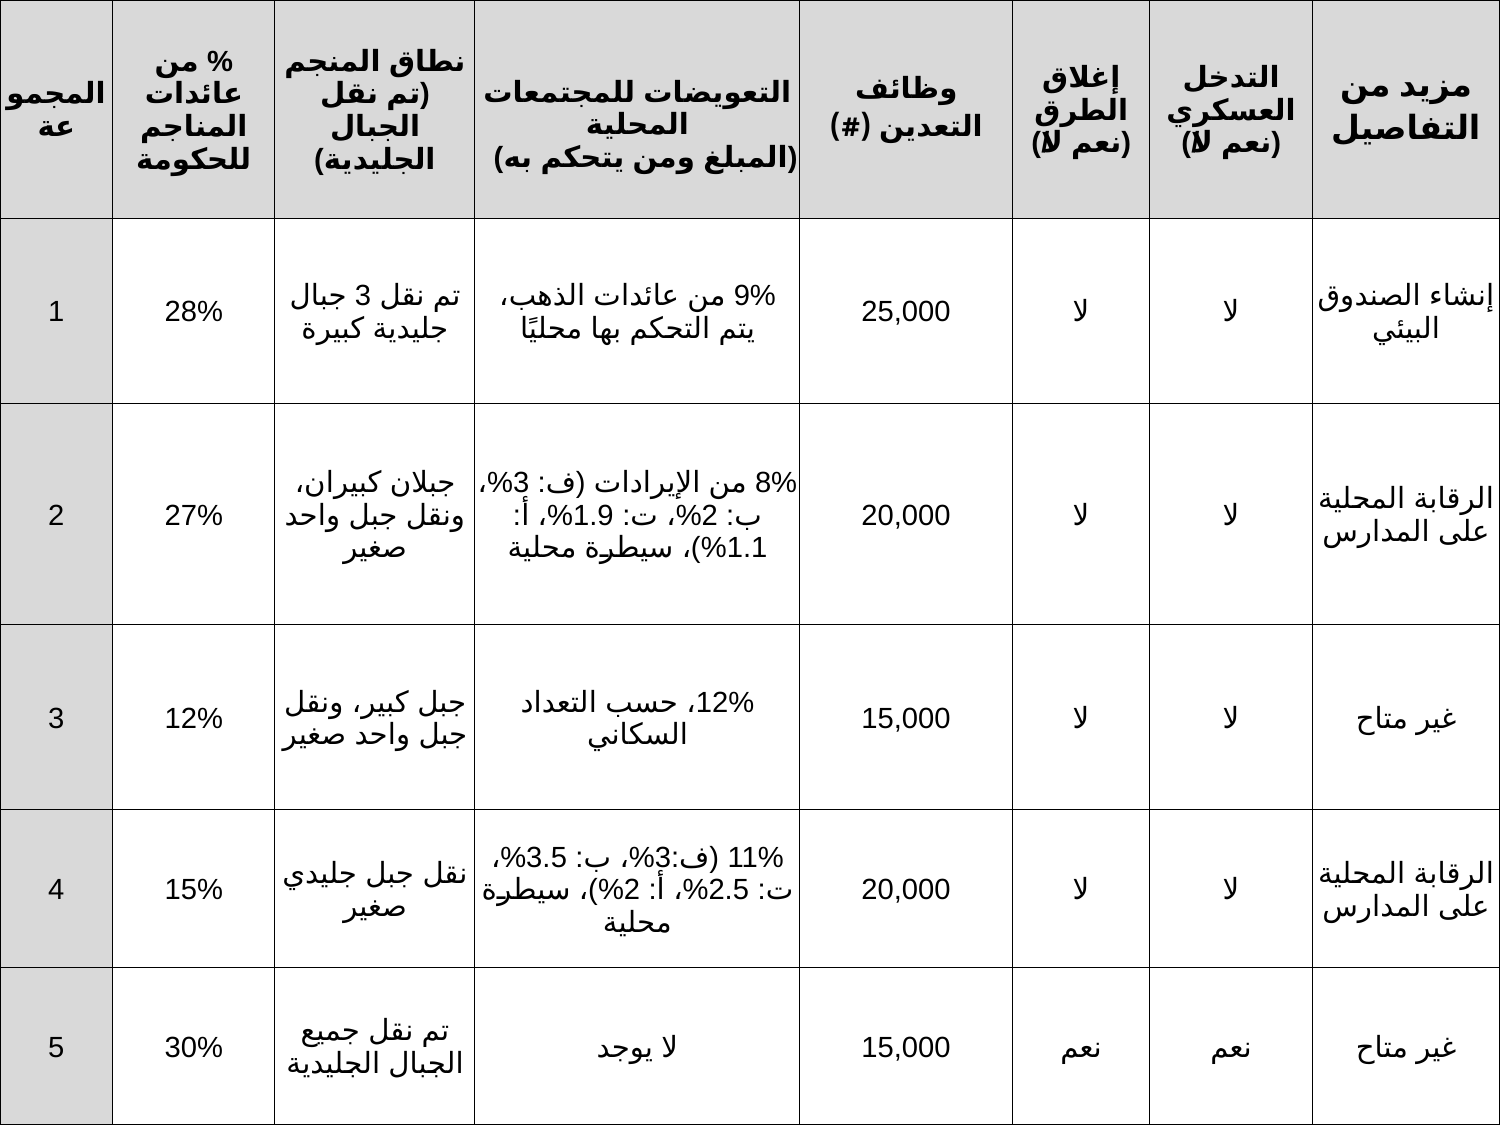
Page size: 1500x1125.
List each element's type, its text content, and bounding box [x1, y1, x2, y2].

table_cell 12% [113, 625, 274, 809]
table_cell لا [1013, 404, 1149, 624]
table_cell 25,000 [800, 219, 1012, 403]
table_cell 27% [113, 404, 274, 624]
table_cell 15% [113, 810, 274, 967]
table_cell نقل جبل جليدي صغير [275, 810, 474, 967]
table_cell لا [1150, 810, 1312, 967]
table_cell 20,000 [800, 810, 1012, 967]
table_header المجموعة [1, 1, 112, 218]
table_cell 20,000 [800, 404, 1012, 624]
table_cell 28% [113, 219, 274, 403]
table_cell 15,000 [800, 968, 1012, 1124]
table_header إغلاق الطرق (نعم/لا) [1013, 1, 1149, 218]
table_cell الرقابة المحلية على المدارس [1313, 404, 1499, 624]
table_cell 30% [113, 968, 274, 1124]
table_cell جبلان كبيران، ونقل جبل واحد صغير [275, 404, 474, 624]
table_cell الرقابة المحلية على المدارس [1313, 810, 1499, 967]
table_header مزيد من التفاصيل [1313, 1, 1499, 218]
table_header نطاق المنجم (تم نقل الجبال الجليدية) [275, 1, 474, 218]
table_cell تم نقل 3 جبال جليدية كبيرة [275, 219, 474, 403]
table_header وظائف التعدين (#) [800, 1, 1012, 218]
table_cell جبل كبير، ونقل جبل واحد صغير [275, 625, 474, 809]
table_cell لا [1013, 810, 1149, 967]
table_cell نعم [1013, 968, 1149, 1124]
table_cell 8% من الإيرادات (ف: 3%، ب: 2%، ت: 1.9%، أ: 1.1%)، سيطرة محلية [475, 404, 799, 624]
table_cell 11% (ف:3%، ب: 3.5%، ت: 2.5%، أ: 2%)، سيطرة محلية [475, 810, 799, 967]
table_cell 15,000 [800, 625, 1012, 809]
table_cell 12%، حسب التعداد السكاني [475, 625, 799, 809]
table_header التعويضات للمجتمعات المحلية (المبلغ ومن يتحكم به) [475, 1, 799, 218]
table_cell غير متاح [1313, 968, 1499, 1124]
table_cell 5 [1, 968, 112, 1124]
table_cell لا يوجد [475, 968, 799, 1124]
table_cell غير متاح [1313, 625, 1499, 809]
table_cell إنشاء الصندوق البيئي [1313, 219, 1499, 403]
table_cell نعم [1150, 968, 1312, 1124]
table_cell لا [1150, 625, 1312, 809]
table_cell لا [1150, 404, 1312, 624]
table_cell 2 [1, 404, 112, 624]
table_header % من عائدات المناجم للحكومة [113, 1, 274, 218]
table_cell لا [1013, 219, 1149, 403]
table_header التدخل العسكري (نعم/لا) [1150, 1, 1312, 218]
table_cell تم نقل جميع الجبال الجليدية [275, 968, 474, 1124]
table_cell 1 [1, 219, 112, 403]
table_cell لا [1150, 219, 1312, 403]
table_cell 4 [1, 810, 112, 967]
table_cell 9% من عائدات الذهب، يتم التحكم بها محليًا [475, 219, 799, 403]
table_cell 3 [1, 625, 112, 809]
table_cell لا [1013, 625, 1149, 809]
